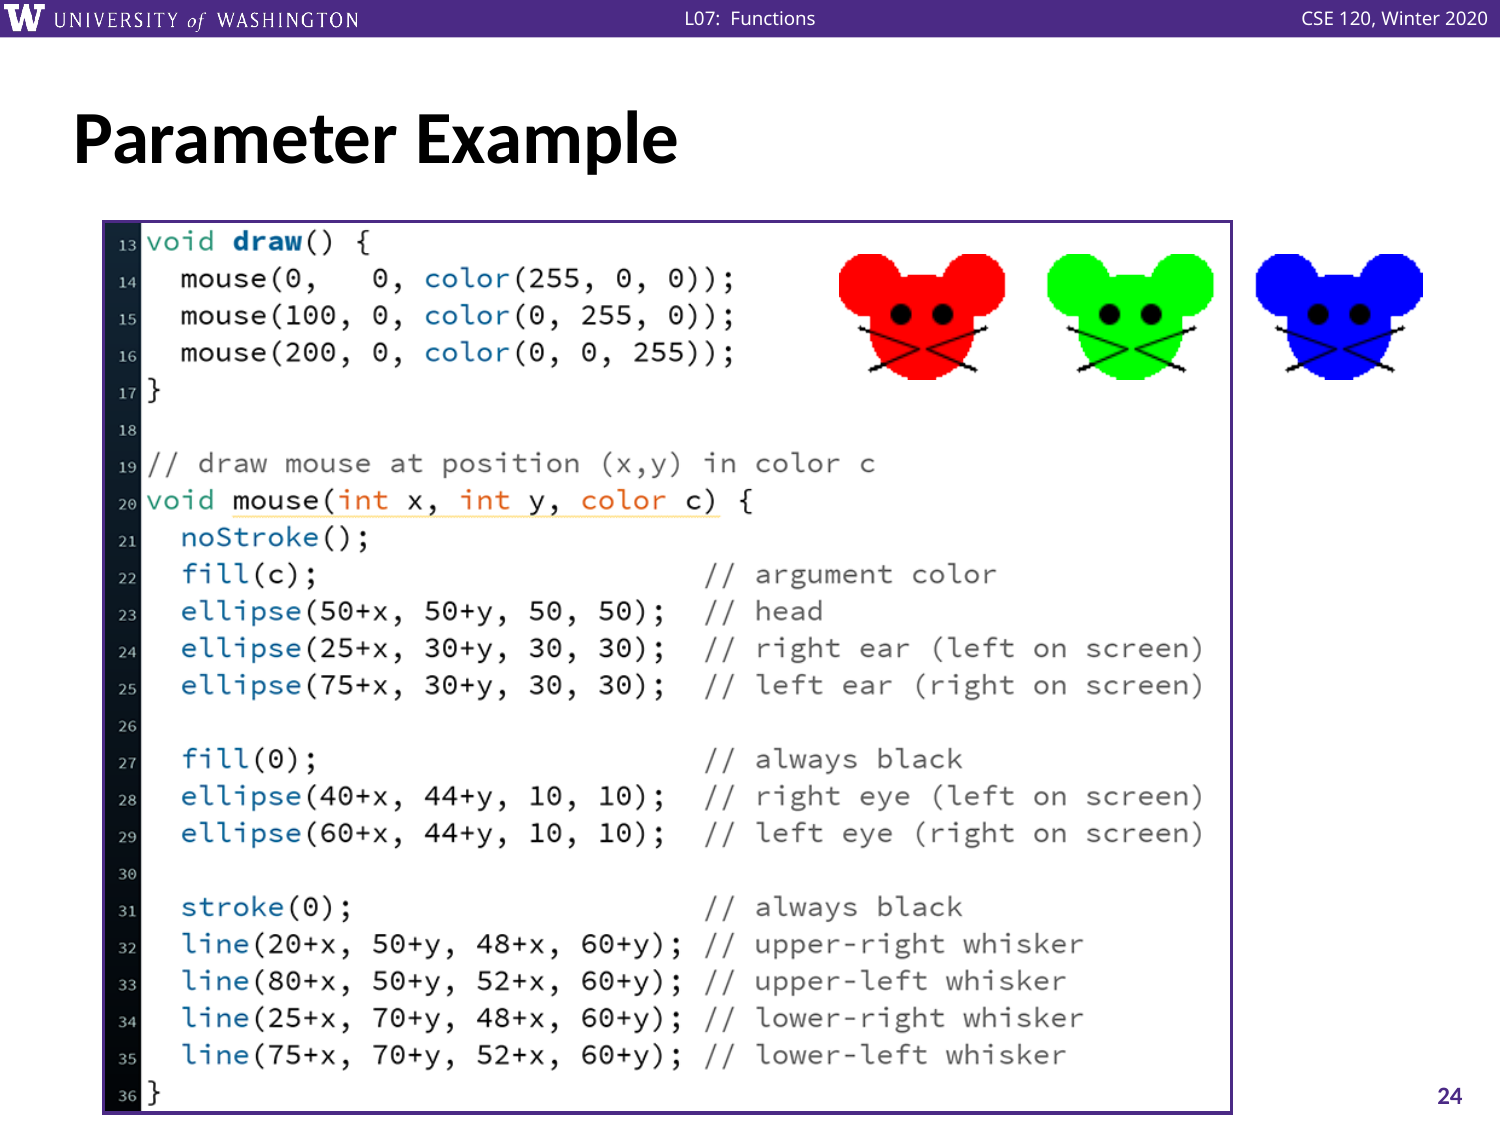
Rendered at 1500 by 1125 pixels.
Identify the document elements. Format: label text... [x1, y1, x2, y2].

title Parameter Example [58, 71, 1438, 197]
picture [4, 4, 358, 32]
picture [839, 254, 1423, 380]
slide_number 24 [1400, 1065, 1500, 1125]
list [104, 223, 1231, 1112]
